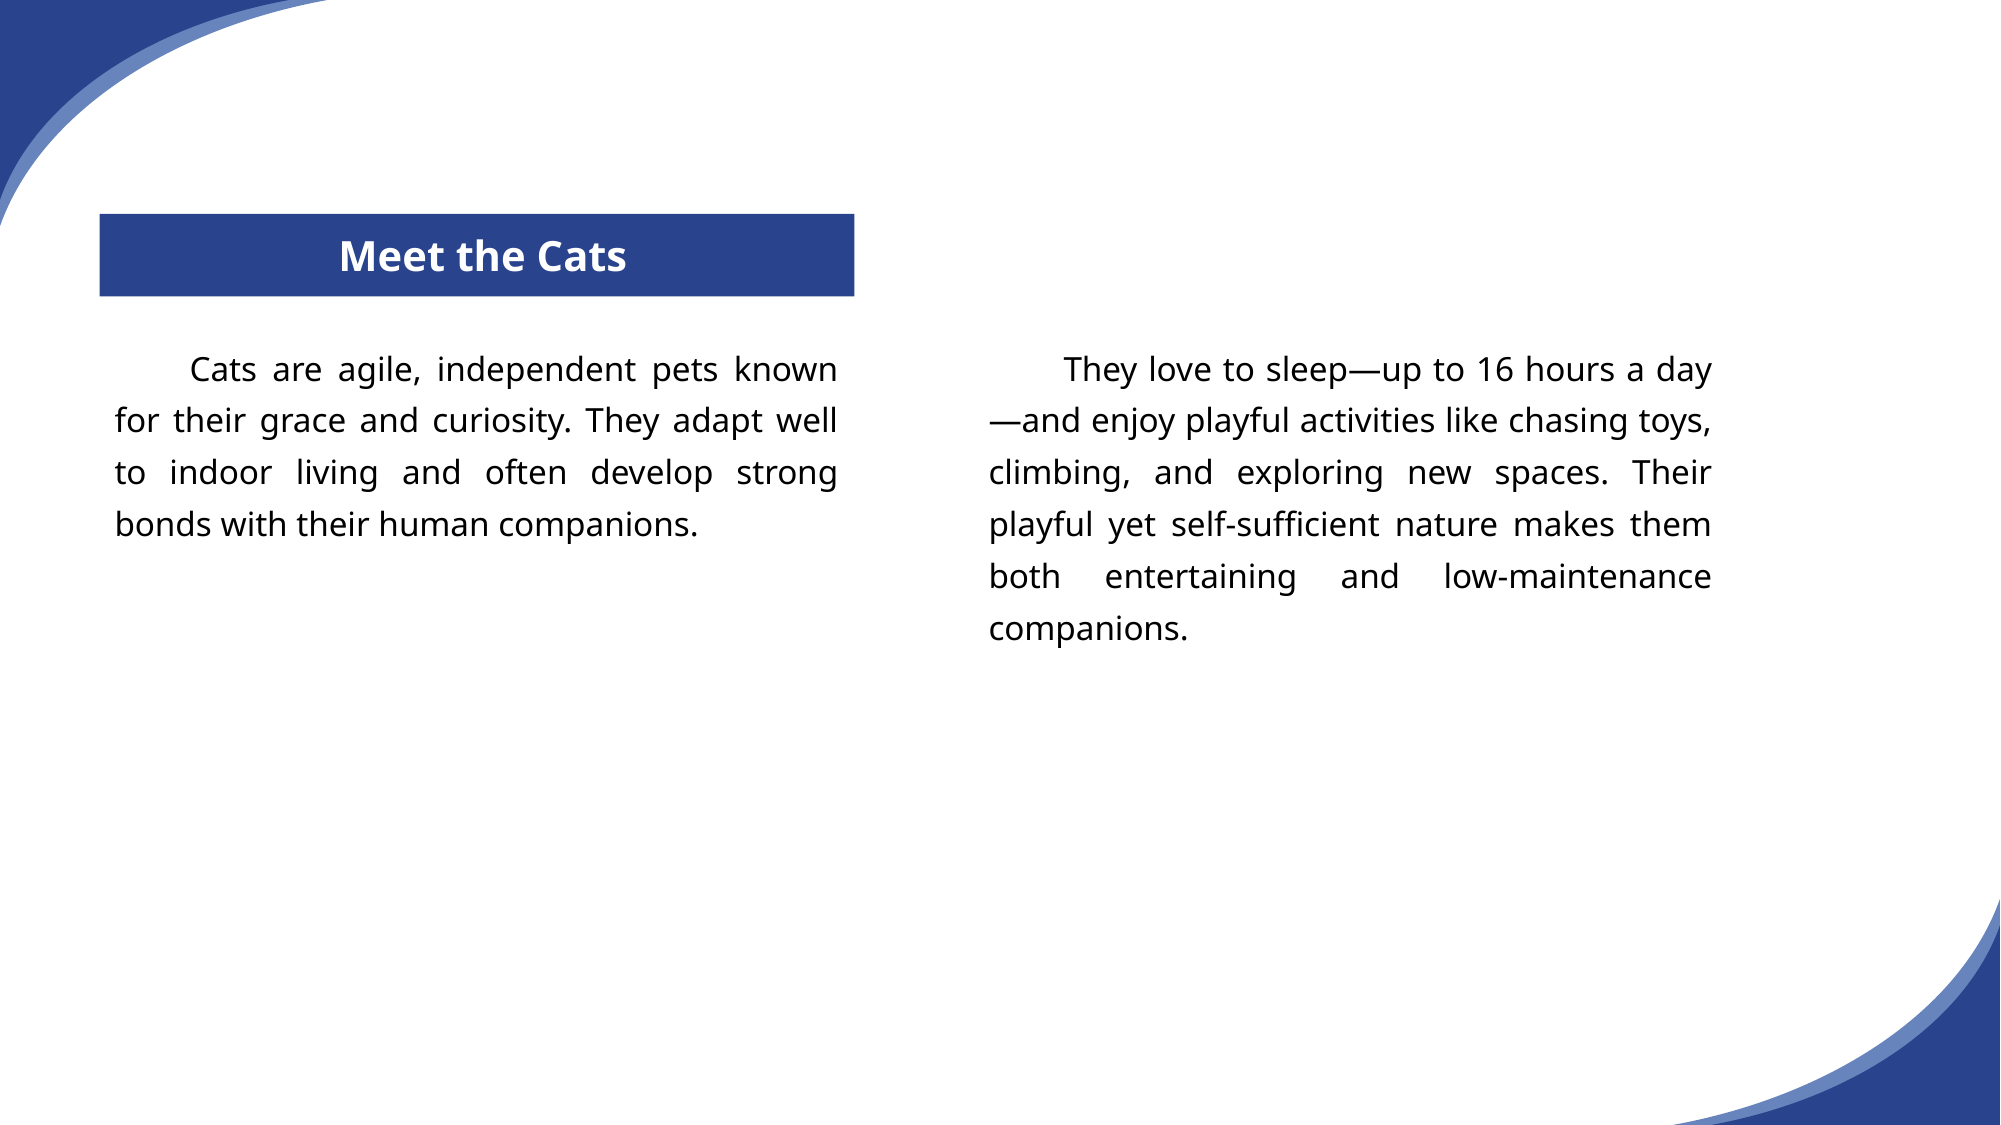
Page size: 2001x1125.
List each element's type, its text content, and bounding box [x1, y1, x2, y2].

list Cats are agile, independent pets known for their grace and curiosity. They adapt well to indoor living and often develop strong bonds with their human companions. [99, 328, 855, 940]
list They love to sleep—up to 16 hours a day—and enjoy playful activities like chasing toys, climbing, and exploring new spaces. Their playful yet self-sufficient nature makes them both entertaining and low-maintenance companions. [973, 328, 1729, 940]
title Meet the Cats [99, 213, 855, 297]
